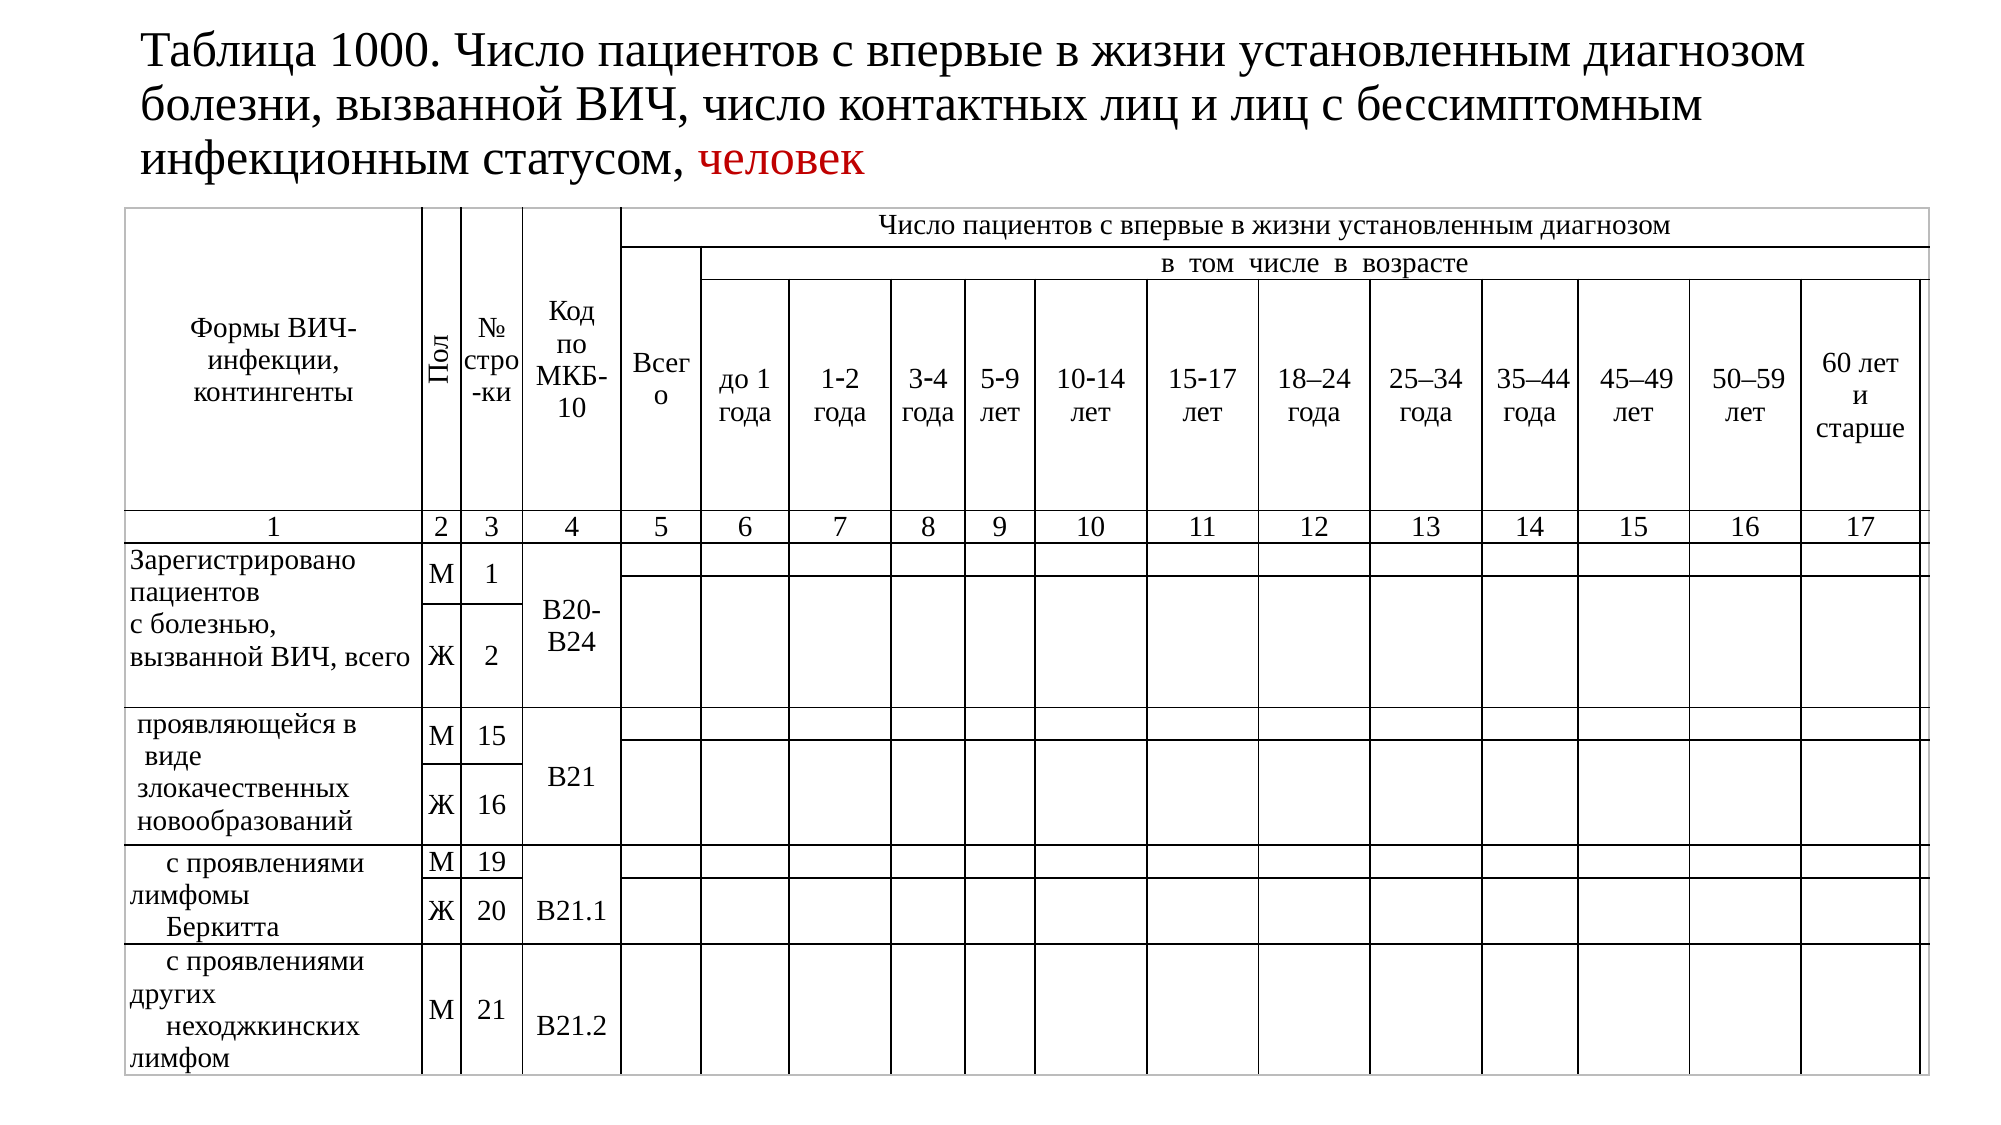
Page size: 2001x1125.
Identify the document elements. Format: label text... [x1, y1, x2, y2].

table_cell 2 [462, 605, 522, 707]
table_cell 21 [462, 945, 522, 1074]
table_cell [622, 945, 700, 1074]
table_cell с проявлениями лимфомы Беркитта [126, 846, 421, 943]
table_cell [1259, 708, 1369, 739]
table_cell [1802, 846, 1919, 877]
table_cell [1690, 945, 1800, 1074]
table_cell [1802, 577, 1919, 707]
table_cell [1483, 846, 1577, 877]
table_cell [1921, 846, 1928, 877]
table_header Число пациентов с впервые в жизни установленным диагнозом [622, 209, 1928, 246]
table_cell [1802, 879, 1919, 943]
table_cell проявляющейся в виде злокачественных новообразований [126, 708, 421, 844]
table_cell [966, 544, 1034, 575]
table_cell [702, 945, 788, 1074]
table_cell [1802, 945, 1919, 1074]
table_cell [790, 879, 890, 943]
table_cell [1579, 544, 1689, 575]
table_cell [1259, 577, 1369, 707]
table_cell [1579, 879, 1689, 943]
table_cell 34 года [892, 280, 964, 510]
table_cell [702, 846, 788, 877]
table_cell [1483, 577, 1577, 707]
table_cell [1036, 879, 1146, 943]
table_cell [1483, 945, 1577, 1074]
table_cell [1371, 846, 1481, 877]
table_cell [1690, 879, 1800, 943]
table_cell [790, 945, 890, 1074]
table_cell [702, 879, 788, 943]
table_cell 1517 лет [1148, 280, 1258, 510]
table_cell [1579, 846, 1689, 877]
table_cell 8 [892, 511, 964, 542]
table_cell [1371, 945, 1481, 1074]
table_cell Ж [423, 765, 460, 844]
table_cell [966, 945, 1034, 1074]
table_cell [790, 741, 890, 844]
table_cell [1921, 945, 1928, 1074]
table_cell [1148, 741, 1258, 844]
table_cell 12 [1259, 511, 1369, 542]
table_cell [892, 741, 964, 844]
title Таблица 1000. Число пациентов с впервые в жизни установленным диагнозом болезни, вызванной ВИЧ, число контактных лиц и лиц с бессимптомным инфекционным статусом, человек [125, 25, 1930, 207]
table_cell 2 [423, 511, 460, 542]
table_cell [1921, 708, 1928, 739]
table_cell 6 [702, 511, 788, 542]
table_cell [1802, 544, 1919, 575]
table_cell 19 [462, 846, 522, 877]
table_cell М [423, 708, 460, 763]
table_cell 12 года [790, 280, 890, 510]
table_cell [966, 708, 1034, 739]
table_cell [966, 846, 1034, 877]
table_cell Ж [423, 605, 460, 707]
table_cell 35–44 года [1483, 280, 1577, 510]
table_cell [1036, 945, 1146, 1074]
table_cell [1690, 544, 1800, 575]
table_cell 16 [462, 765, 522, 844]
table_cell 50–59 лет [1690, 280, 1800, 510]
table_cell [702, 544, 788, 575]
table_cell [1259, 741, 1369, 844]
table_cell [622, 544, 700, 575]
table_cell [892, 945, 964, 1074]
table_cell [1921, 879, 1928, 943]
table_cell [1690, 846, 1800, 877]
table_cell [702, 741, 788, 844]
table_cell [892, 708, 964, 739]
table_cell [892, 577, 964, 707]
table_cell [1690, 708, 1800, 739]
table_header Формы ВИЧ-инфекции, контингенты [126, 209, 421, 510]
table_cell [1259, 846, 1369, 877]
table_cell Зарегистрировано пациентов с болезнью, вызванной ВИЧ, всего [126, 544, 421, 707]
table_cell [1802, 708, 1919, 739]
table_cell [892, 879, 964, 943]
table_cell [622, 846, 700, 877]
table_cell Ж [423, 879, 460, 943]
table_cell 1 [126, 511, 421, 542]
table_cell [966, 577, 1034, 707]
table_cell В21 [523, 708, 620, 844]
table_cell [1802, 741, 1919, 844]
table_cell [702, 577, 788, 707]
table_cell 25–34 года [1371, 280, 1481, 510]
table_cell [1921, 280, 1928, 510]
table_cell М [423, 846, 460, 877]
table_cell [1036, 577, 1146, 707]
table_cell 10 [1036, 511, 1146, 542]
table_cell [790, 708, 890, 739]
table_header № стро-ки [462, 209, 522, 510]
table_cell [1579, 708, 1689, 739]
table_cell [622, 708, 700, 739]
table_cell 5 [622, 511, 700, 542]
table_cell [1921, 577, 1928, 707]
table_cell [1690, 577, 1800, 707]
table_cell [1371, 708, 1481, 739]
table_cell [622, 741, 700, 844]
table_cell [1921, 544, 1928, 575]
table_cell [1371, 544, 1481, 575]
table_cell [966, 741, 1034, 844]
table_header Пол [423, 209, 460, 510]
table_cell 16 [1690, 511, 1800, 542]
table_cell в том числе в возрасте [702, 248, 1928, 279]
table_cell [1036, 544, 1146, 575]
table_cell [1371, 879, 1481, 943]
table_cell [1148, 879, 1258, 943]
table_cell Всего [622, 248, 700, 510]
table_cell [1259, 544, 1369, 575]
table_cell 3 [462, 511, 522, 542]
table_cell 59 лет [966, 280, 1034, 510]
table_cell М [423, 945, 460, 1074]
table_cell В21.2 [523, 945, 620, 1074]
table_cell [1579, 577, 1689, 707]
table_cell [1579, 945, 1689, 1074]
table_cell [1259, 945, 1369, 1074]
table_cell [790, 544, 890, 575]
table_cell [1690, 741, 1800, 844]
table_cell [1371, 577, 1481, 707]
table_cell с проявлениями других неходжкинских лимфом [126, 945, 421, 1074]
table_cell 17 [1802, 511, 1919, 542]
table_cell М [423, 544, 460, 603]
table_cell 14 [1483, 511, 1577, 542]
table_cell [1921, 741, 1928, 844]
table_cell 15 [462, 708, 522, 763]
table_cell [622, 577, 700, 707]
table_cell [1036, 846, 1146, 877]
table_cell [1148, 846, 1258, 877]
table_cell [892, 544, 964, 575]
table_cell 13 [1371, 511, 1481, 542]
table_cell [966, 879, 1034, 943]
table_cell 18–24 года [1259, 280, 1369, 510]
table_cell 11 [1148, 511, 1258, 542]
table_cell [1483, 544, 1577, 575]
table_cell [1483, 879, 1577, 943]
table_cell [1148, 708, 1258, 739]
table_cell [1579, 741, 1689, 844]
table_cell [892, 846, 964, 877]
table_cell В21.1 [523, 846, 620, 943]
table_cell [1371, 741, 1481, 844]
table_cell [1036, 741, 1146, 844]
table_cell [622, 879, 700, 943]
table_cell [790, 577, 890, 707]
table_cell 1 [462, 544, 522, 603]
table_cell 7 [790, 511, 890, 542]
table_cell [1148, 544, 1258, 575]
table_cell 4 [523, 511, 620, 542]
table_cell 9 [966, 511, 1034, 542]
table_cell 15 [1579, 511, 1689, 542]
table_cell [1259, 879, 1369, 943]
table_cell 20 [462, 879, 522, 943]
table_cell [1148, 945, 1258, 1074]
table_header Код по МКБ-10 [523, 209, 620, 510]
table_cell В20-В24 [523, 544, 620, 707]
table_cell [1036, 708, 1146, 739]
table_cell 45–49 лет [1579, 280, 1689, 510]
table_cell [702, 708, 788, 739]
table_cell [1148, 577, 1258, 707]
table_cell [1483, 741, 1577, 844]
table_cell 1014 лет [1036, 280, 1146, 510]
table_cell до 1 года [702, 280, 788, 510]
table_cell [1921, 511, 1928, 542]
table_cell 60 лет и старше [1802, 280, 1919, 510]
table_cell [790, 846, 890, 877]
table_cell [1483, 708, 1577, 739]
